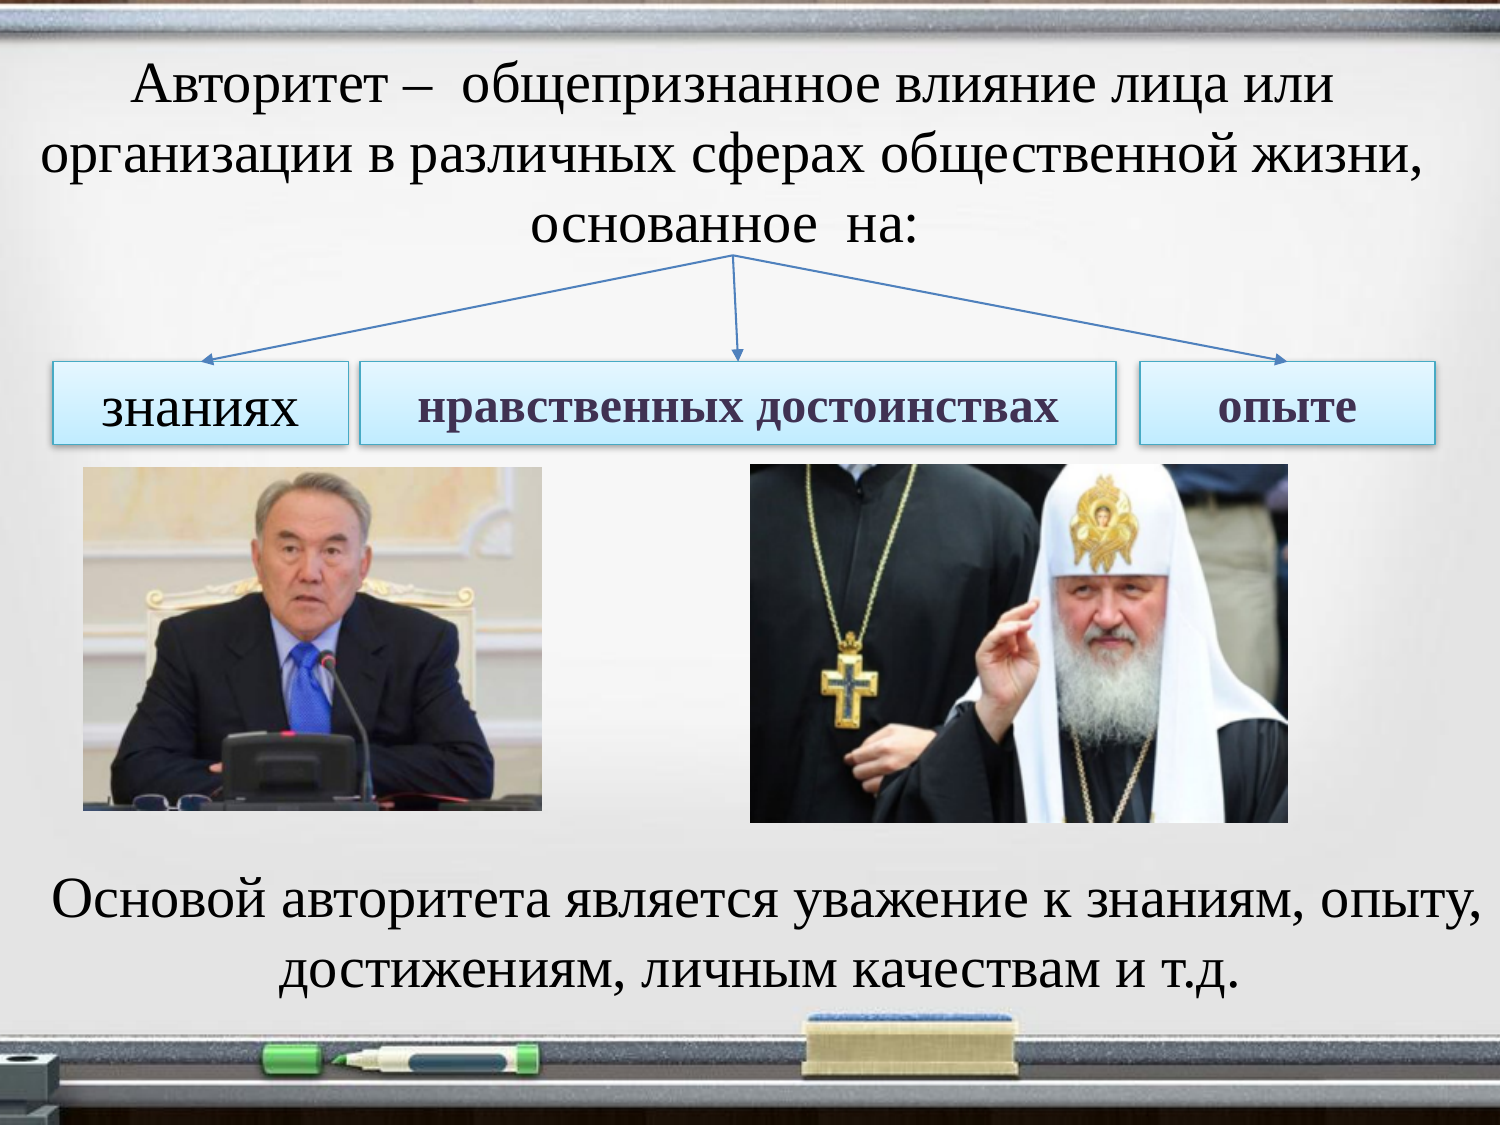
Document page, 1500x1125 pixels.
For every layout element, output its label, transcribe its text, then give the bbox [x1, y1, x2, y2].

picture [0, 0, 1500, 1125]
text_box нравственных достоинствах [359, 370, 1117, 445]
text_box Основой авторитета является уважение к знаниям, опыту, достижениям, личным качествам и т.д. [17, 845, 1500, 1013]
text_box опыте [1139, 361, 1436, 445]
text_box Авторитет – общепризнанное влияние лица или организации в различных сферах общественной жизни, основанное на: [17, 42, 1449, 256]
text_box знаниях [52, 361, 349, 445]
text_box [200, 255, 728, 362]
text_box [732, 255, 1288, 362]
